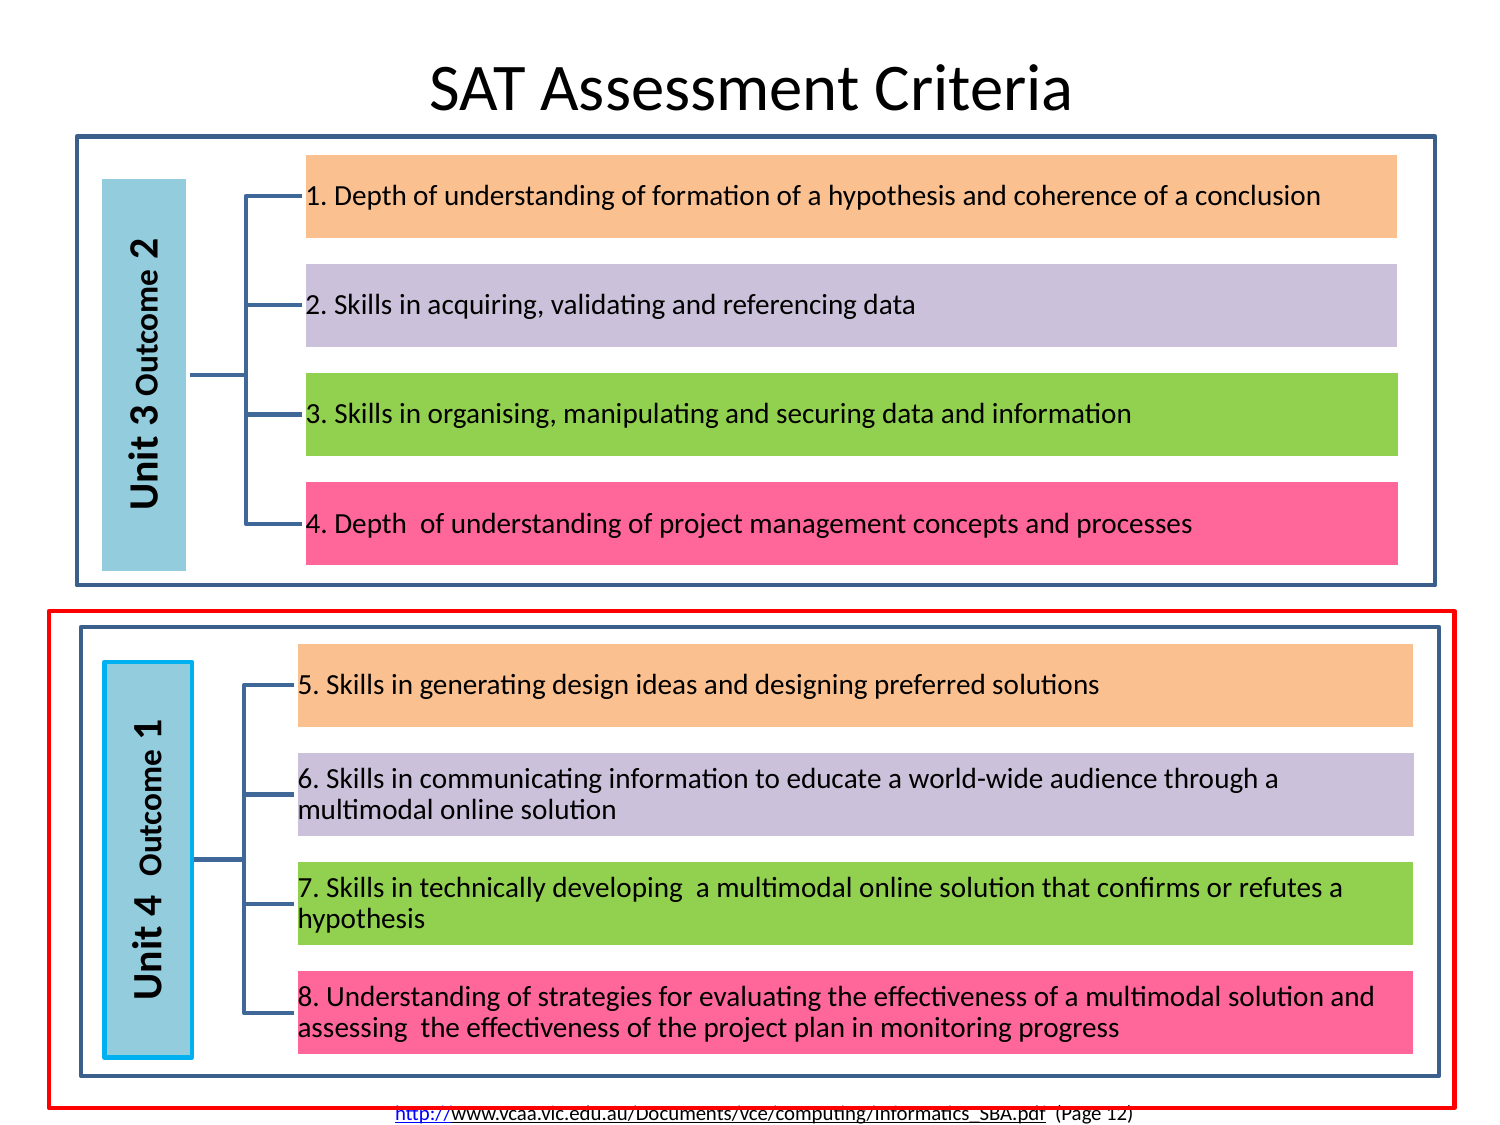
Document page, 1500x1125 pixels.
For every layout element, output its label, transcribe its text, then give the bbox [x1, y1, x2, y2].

title SAT Assessment Criteria [76, 30, 1427, 128]
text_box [80, 618, 1464, 1080]
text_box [76, 129, 1459, 591]
text_box http://www.vcaa.vic.edu.au/Documents/vce/computing/Informatics_SBA.pdf (Page 12) [380, 1110, 1279, 1125]
text_box [47, 609, 1457, 1110]
